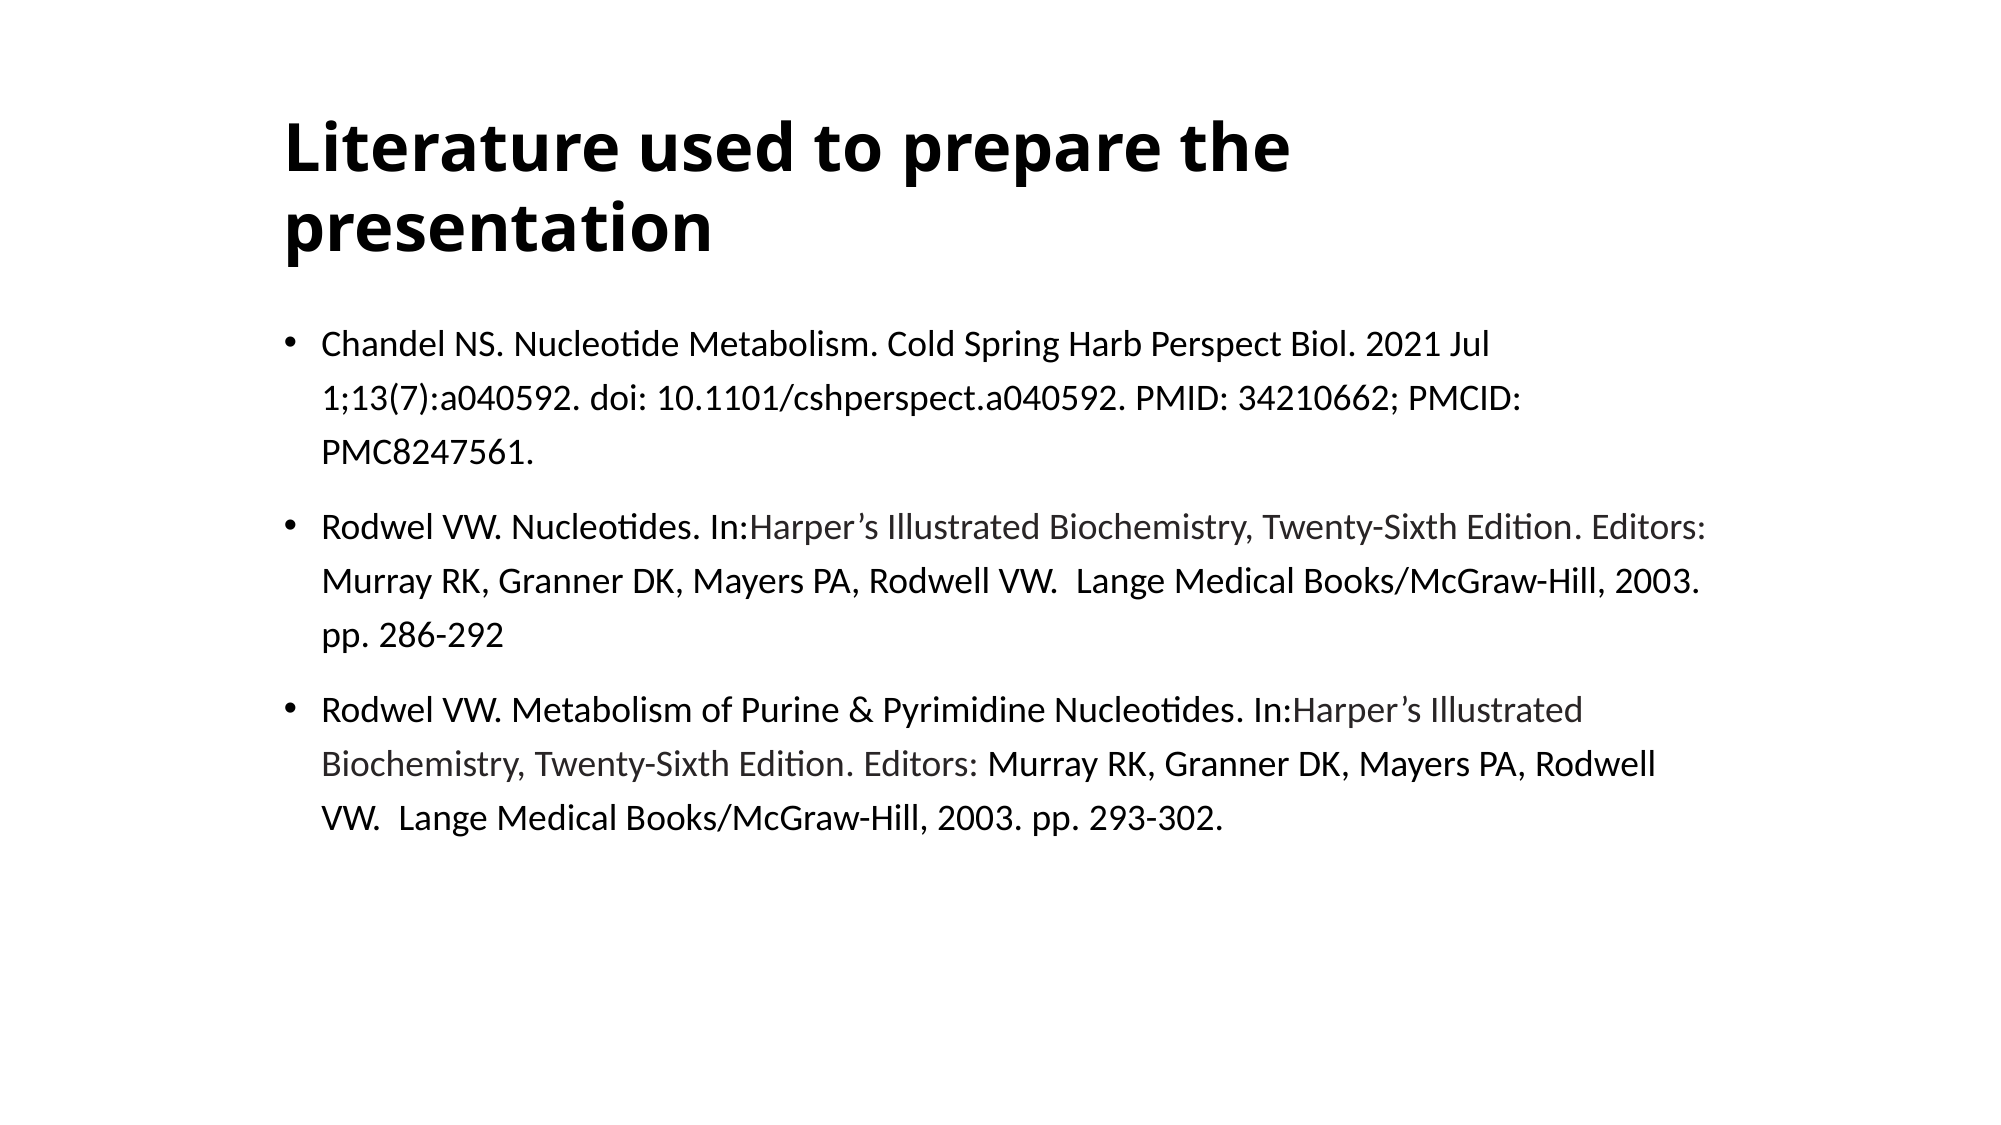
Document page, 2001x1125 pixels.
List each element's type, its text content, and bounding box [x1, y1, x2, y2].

title Literature used to prepare the presentation [268, 112, 1732, 302]
list Chandel NS. Nucleotide Metabolism. Cold Spring Harb Perspect Biol. 2021 Jul 1;13(7):a040592. doi: 10.1101/cshperspect.a040592. PMID: 34210662; PMCID: PMC8247561. Rodwel VW. Nucleotides. In:Harper’s Illustrated Biochemistry, Twenty-Sixth Edition. Editors: Murray RK, Granner DK, Mayers PA, Rodwell VW. Lange Medical Books/McGraw-Hill, 2003. pp. 286-292 Rodwel VW. Metabolism of Purine & Pyrimidine Nucleotides. In:Harper’s Illustrated Biochemistry, Twenty-Sixth Edition. Editors: Murray RK, Granner DK, Mayers PA, Rodwell VW. Lange Medical Books/McGraw-Hill, 2003. pp. 293-302. [268, 302, 1732, 982]
